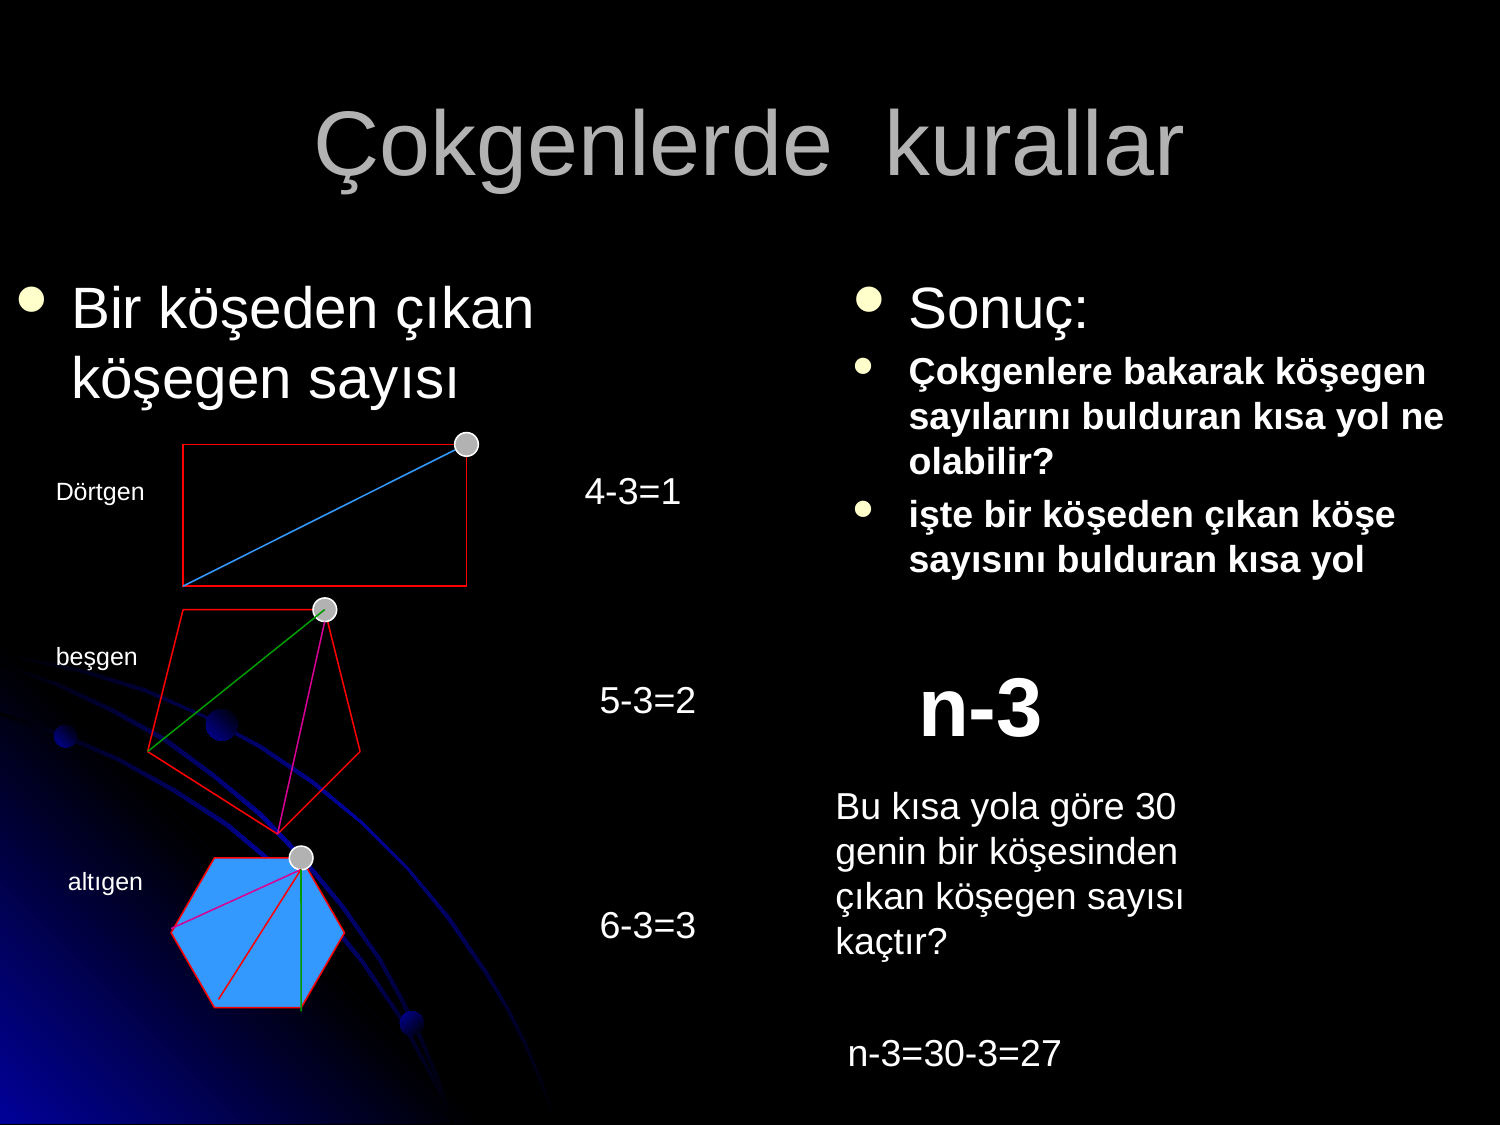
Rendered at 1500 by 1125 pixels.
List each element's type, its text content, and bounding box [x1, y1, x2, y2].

list Bir köşeden çıkan köşegen sayısı [0, 262, 663, 1006]
text_box [183, 444, 467, 587]
text_box [454, 432, 479, 457]
text_box [302, 869, 345, 1007]
text_box n-3 [903, 645, 1117, 760]
text_box Bu kısa yola göre 30 genin bir köşesinden çıkan köşegen sayısı kaçtır? [820, 774, 1270, 970]
text_box [289, 846, 313, 870]
text_box [171, 857, 301, 1008]
text_box n-3=30-3=27 [832, 1021, 1117, 1082]
text_box beşgen [41, 633, 142, 678]
title Çokgenlerde kurallar [74, 45, 1426, 233]
text_box 6-3=3 [584, 893, 712, 953]
text_box altıgen [53, 857, 159, 903]
text_box [313, 597, 337, 608]
text_box 5-3=2 [584, 668, 712, 729]
text_box Dörtgen [41, 467, 160, 513]
list Sonuç: Çokgenlere bakarak köşegen sayılarını bulduran kısa yol ne olabilir? işte bir köşeden çıkan köşe sayısını bulduran kısa yol [837, 262, 1500, 1006]
text_box 4-3=1 [569, 459, 697, 520]
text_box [147, 609, 361, 835]
